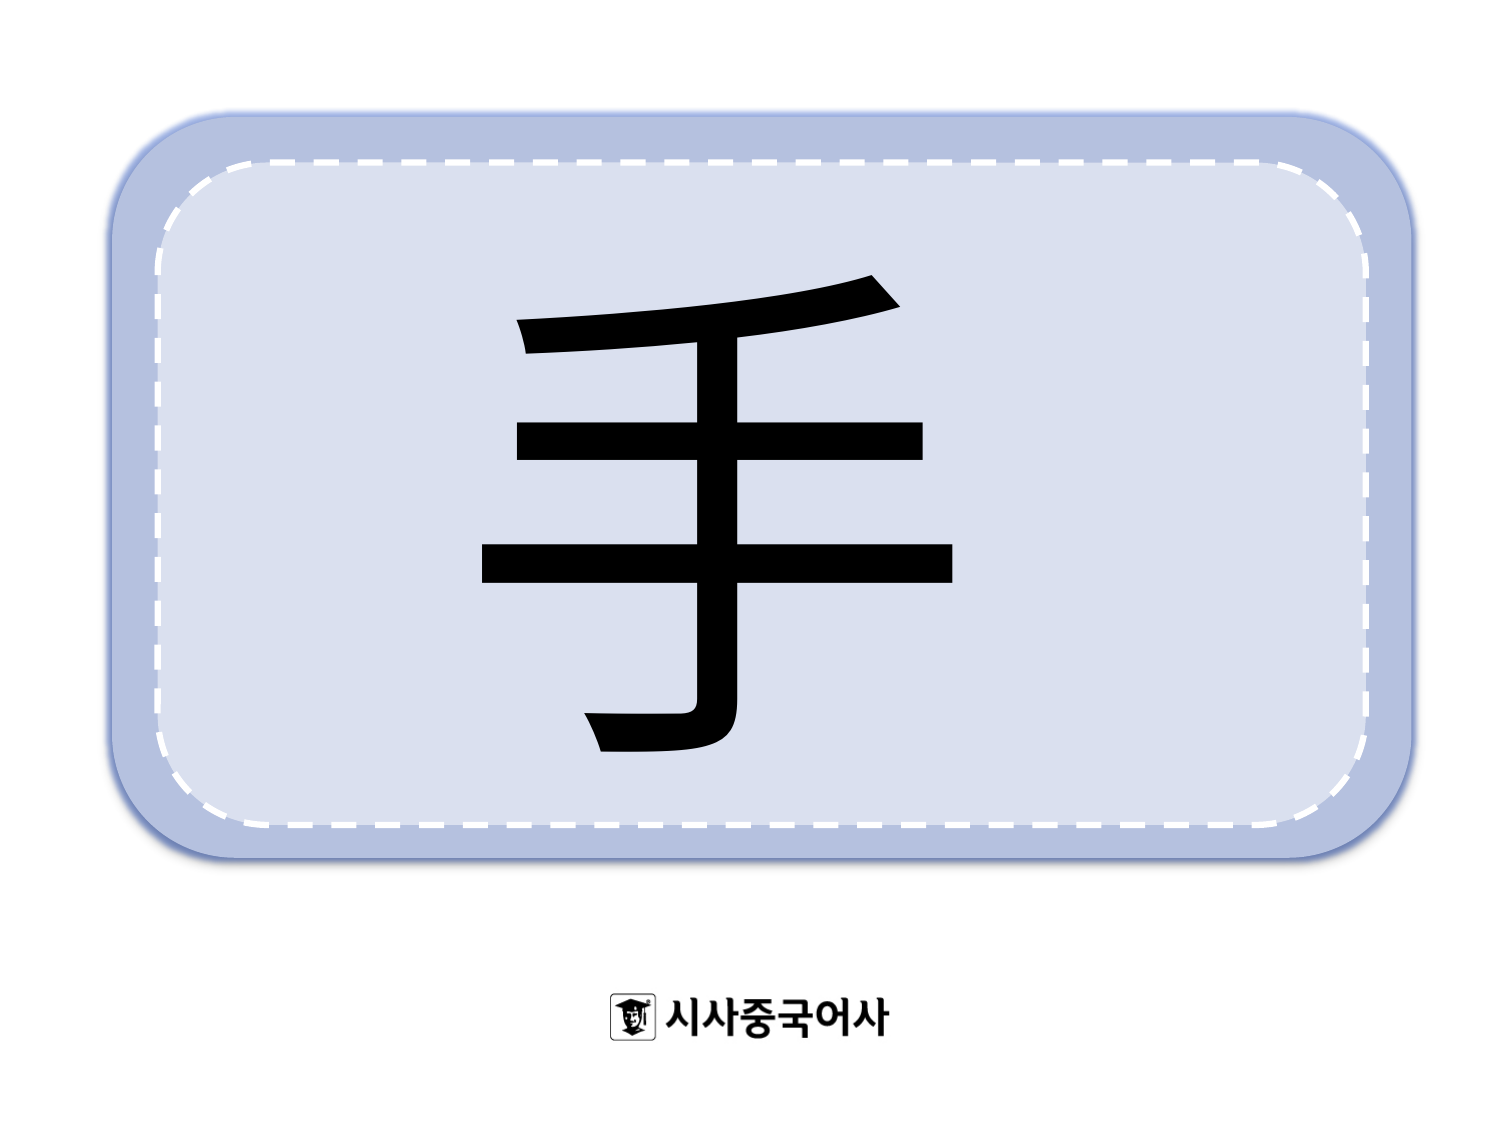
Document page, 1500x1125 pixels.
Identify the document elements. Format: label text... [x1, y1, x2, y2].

picture [602, 987, 898, 1047]
text_box 手 [171, 172, 1380, 836]
text_box [162, 160, 1371, 824]
